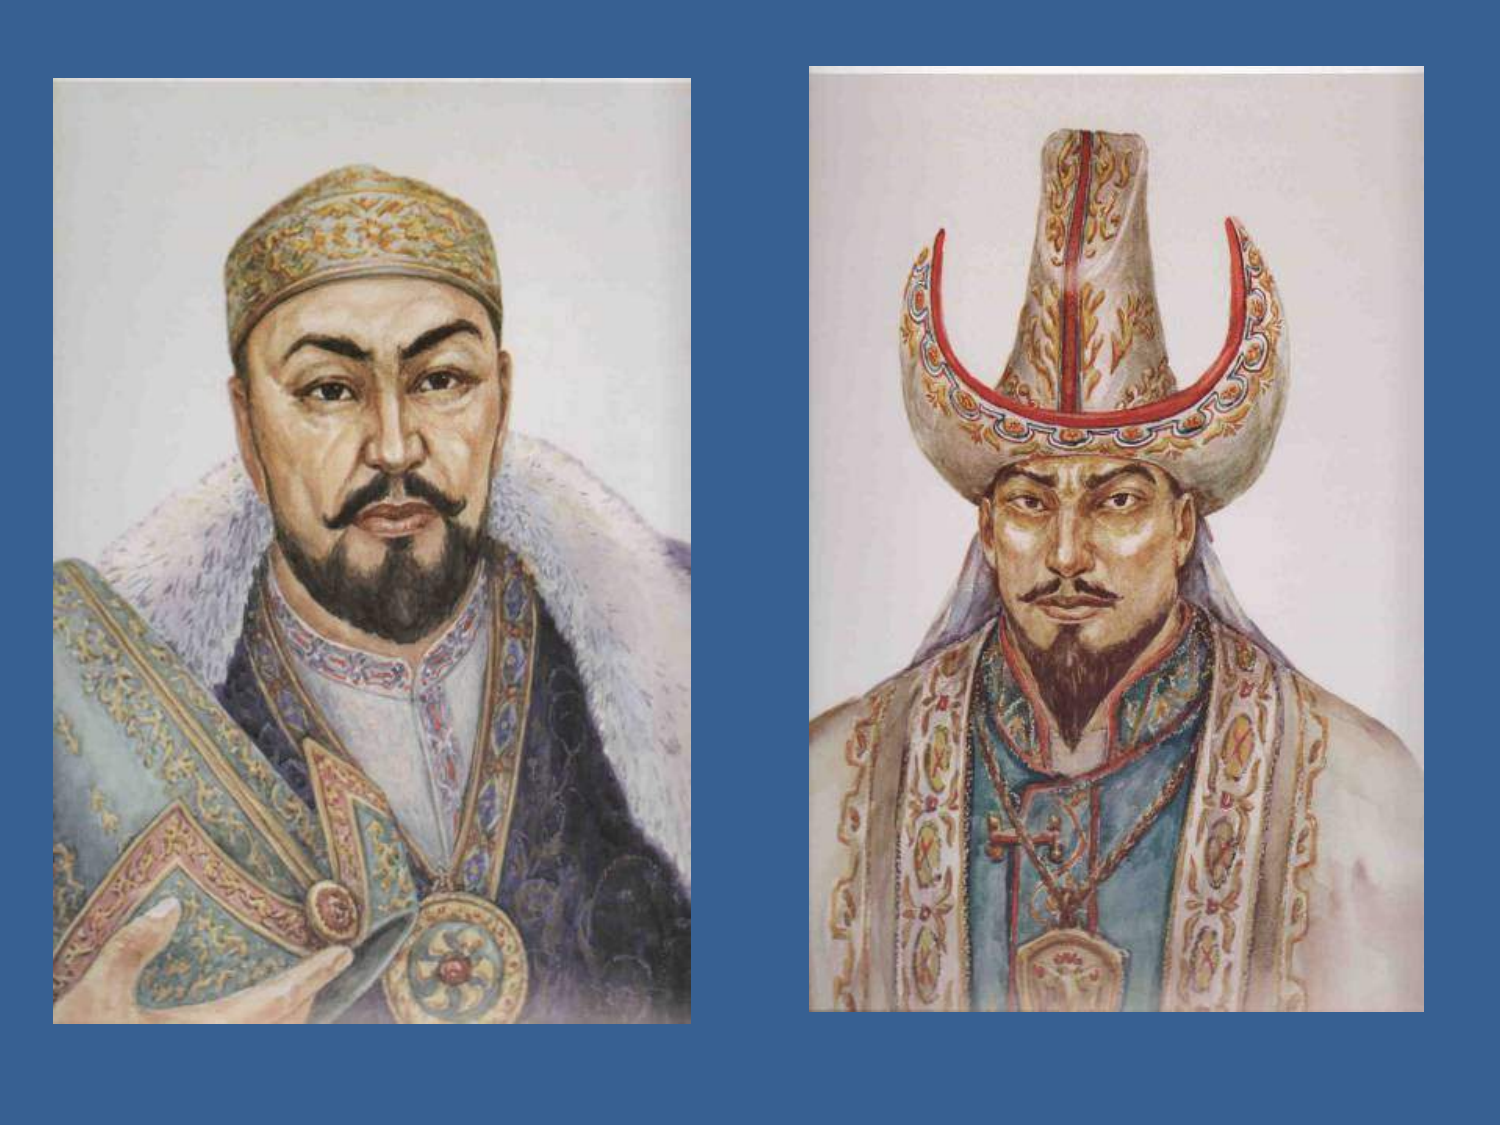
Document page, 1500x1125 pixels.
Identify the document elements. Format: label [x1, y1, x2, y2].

picture [808, 66, 1424, 1012]
picture [52, 77, 692, 1024]
